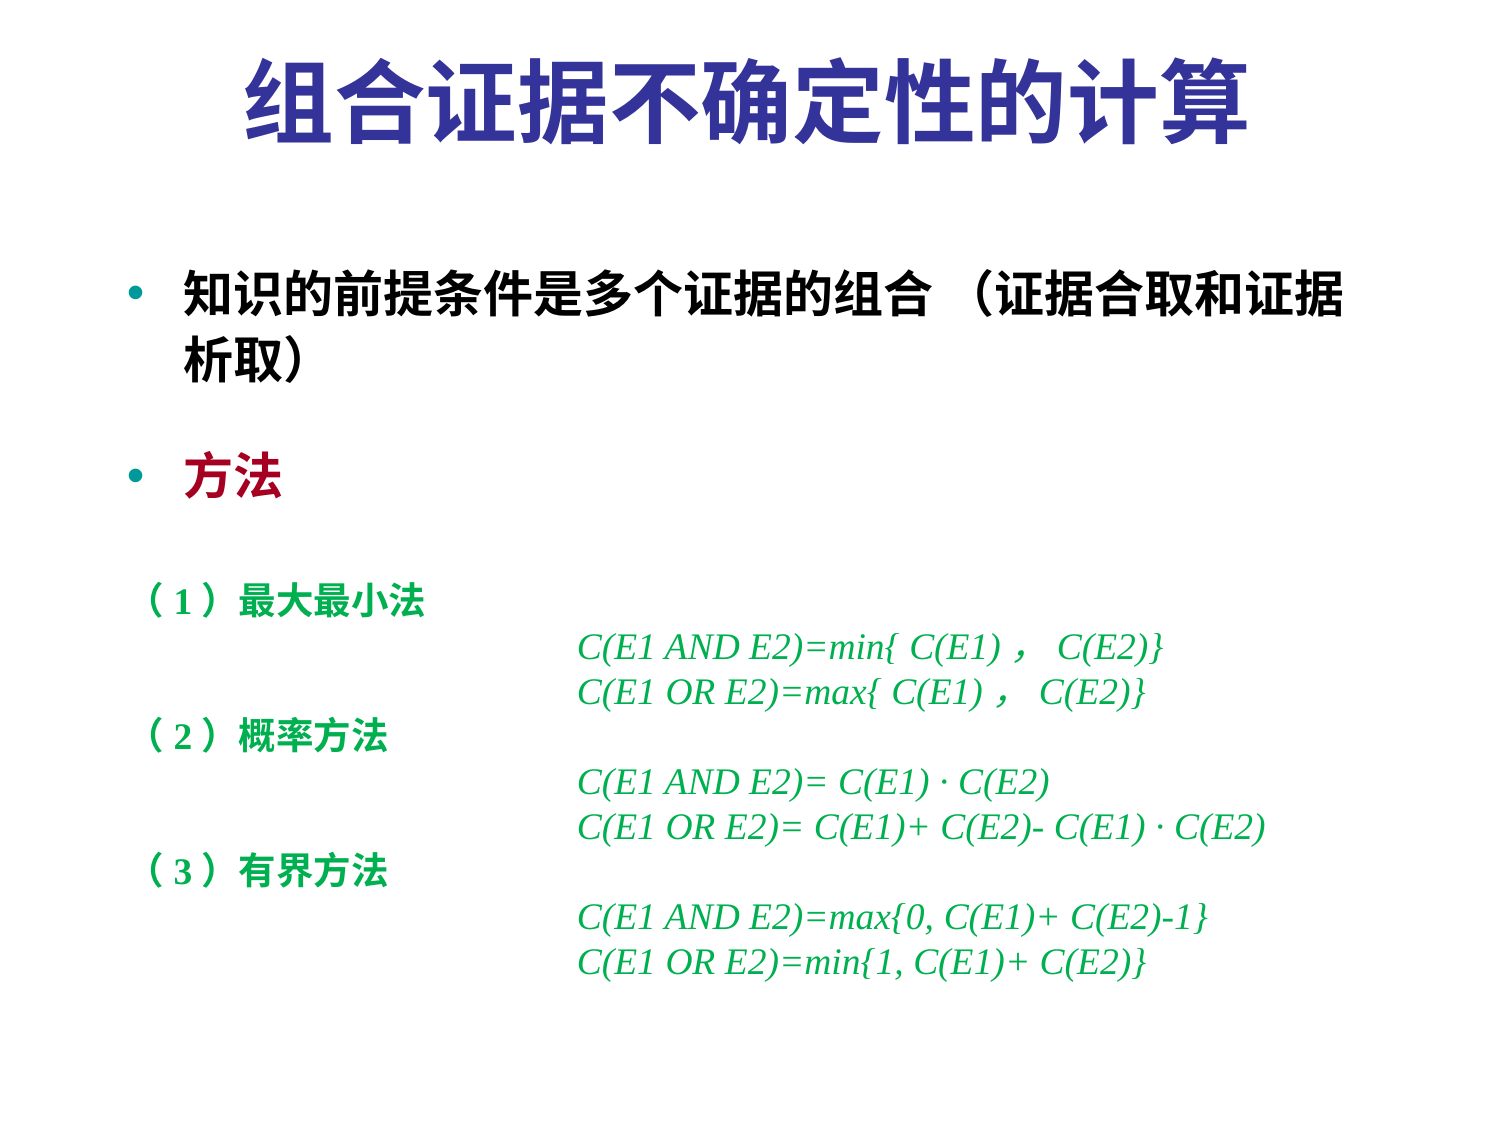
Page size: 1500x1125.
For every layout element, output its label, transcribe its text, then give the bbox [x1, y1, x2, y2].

text_box 组合证据不确定性的计算 [58, 36, 1436, 162]
text_box 知识的前提条件是多个证据的组合 （证据合取和证据析取） 方法 （1）最大最小法 C(E1 AND E2)=min{ C(E1)，C(E2)} C(E1 OR E2)=max{ C(E1)，C(E2)} （2）概率方法 C(E1 AND E2)= C(E1) · C(E2) C(E1 OR E2)= C(E1)+ C(E2)- C(E1) · C(E2) （3）有界方法 C(E1 AND E2)=max{0, C(E1)+ C(E2)-1} C(E1 OR E2)=min{1, C(E1)+ C(E2)} [112, 249, 1365, 1034]
